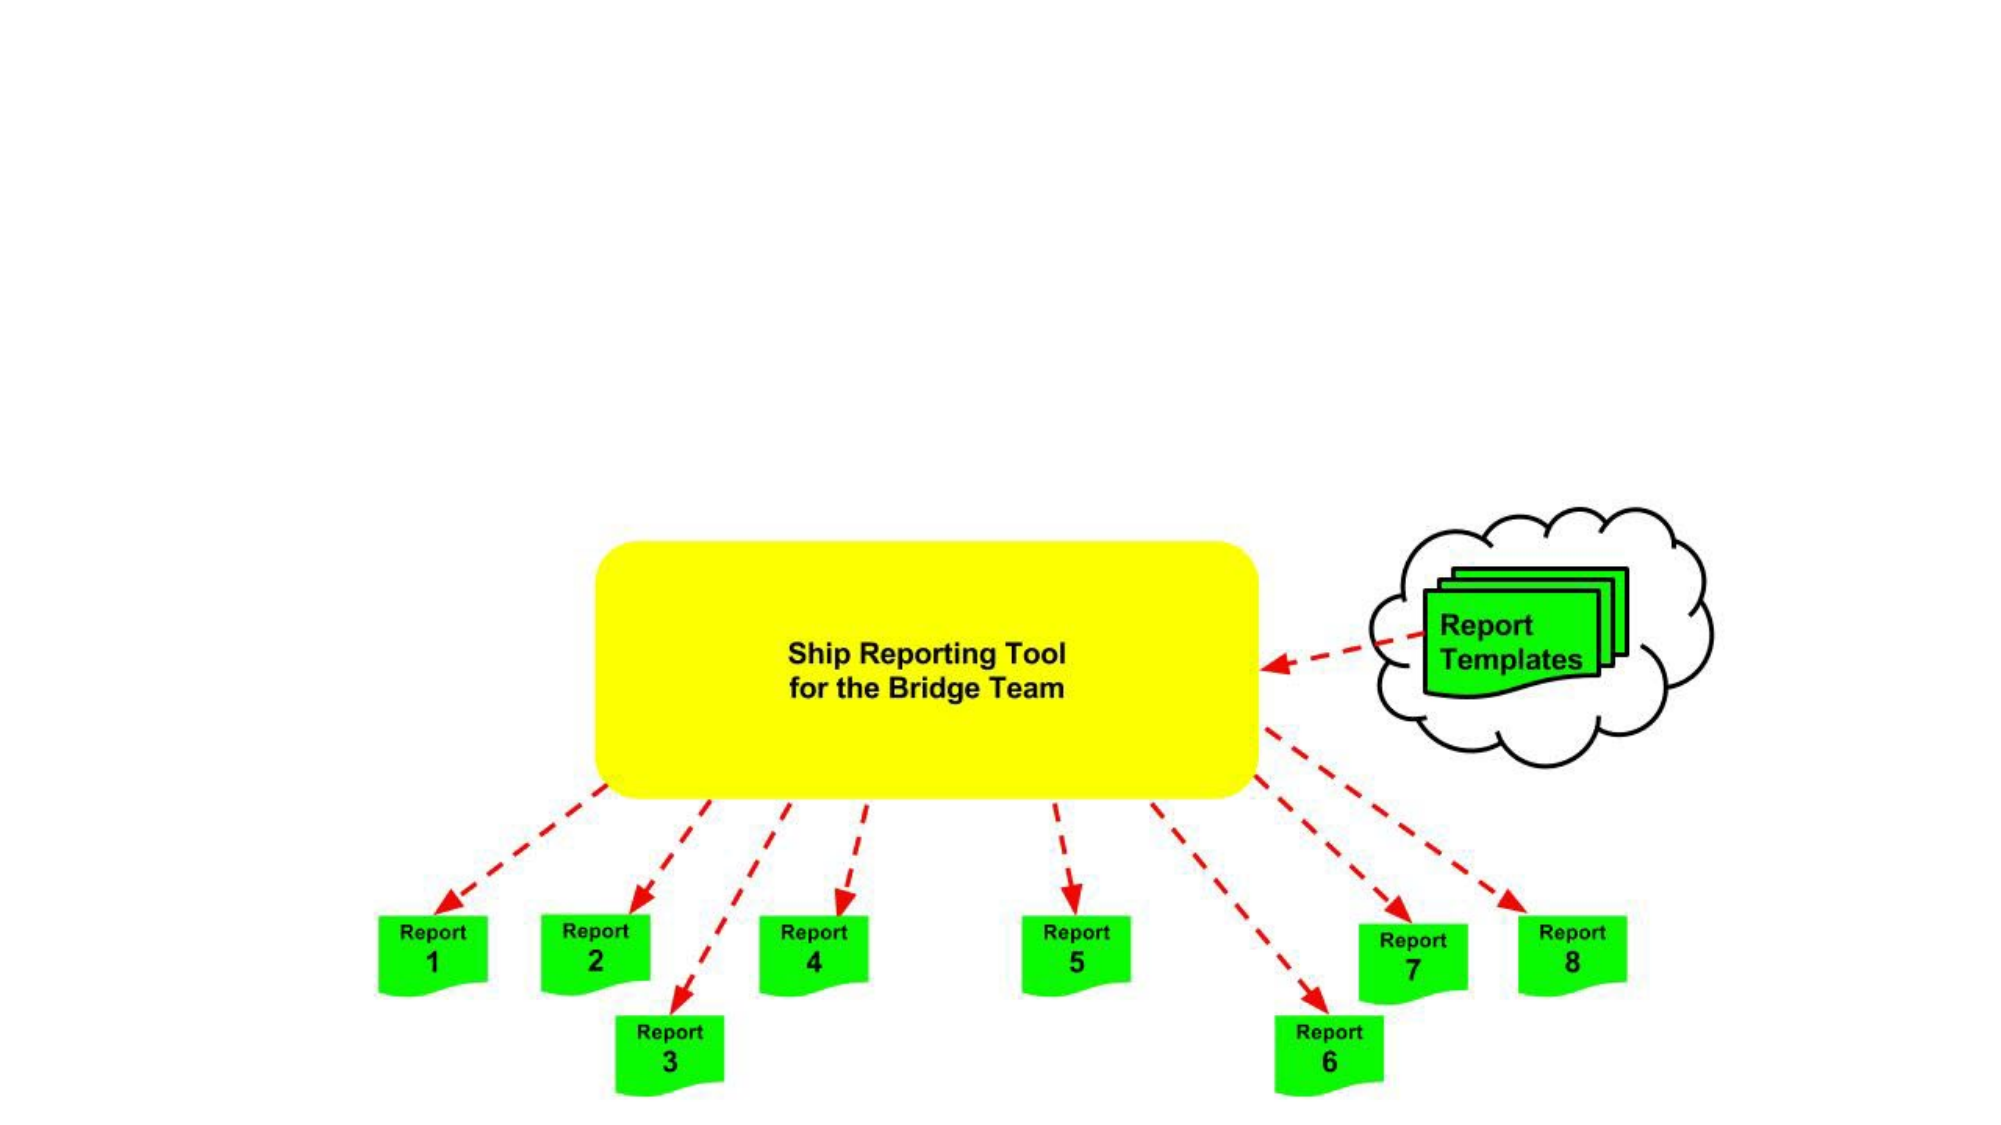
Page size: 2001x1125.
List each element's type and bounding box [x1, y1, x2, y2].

picture [249, 0, 1750, 1125]
